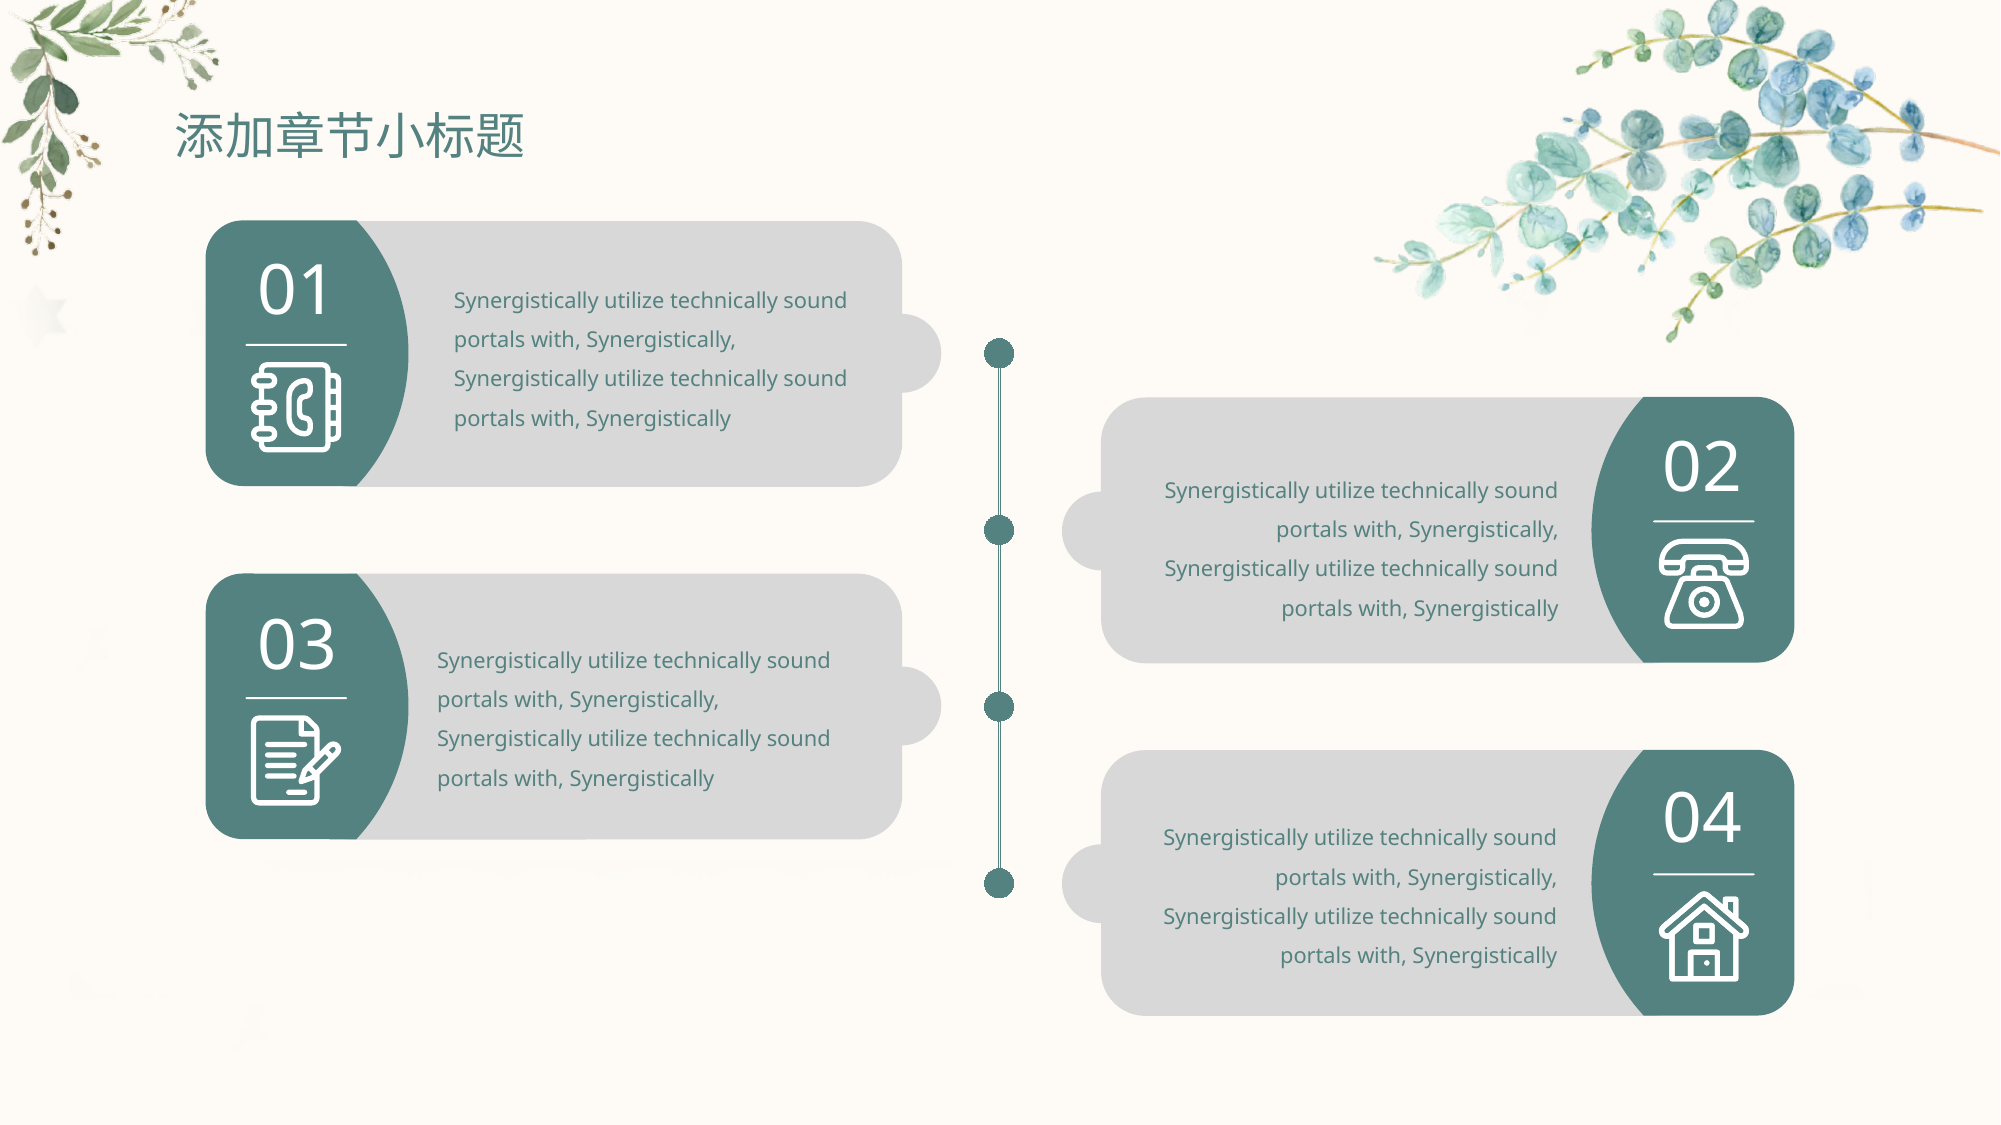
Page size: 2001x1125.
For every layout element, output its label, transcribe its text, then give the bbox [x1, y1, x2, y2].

text_box [1701, 596, 1710, 608]
text_box [264, 773, 297, 779]
text_box [1701, 528, 1795, 663]
text_box [264, 762, 297, 769]
text_box [257, 220, 304, 224]
text_box [1701, 586, 1720, 618]
text_box [250, 362, 300, 453]
text_box 02 [1701, 521, 1804, 528]
text_box [250, 715, 300, 806]
text_box 添加章节小标题 [257, 96, 592, 172]
text_box [1698, 749, 1773, 753]
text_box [999, 749, 1698, 1017]
text_box [264, 752, 297, 758]
text_box [1701, 922, 1715, 945]
text_box [223, 573, 304, 579]
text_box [305, 573, 1004, 840]
text_box [1007, 694, 1014, 719]
text_box [1701, 565, 1744, 629]
text_box [984, 869, 994, 897]
text_box [205, 706, 300, 840]
text_box 01 [195, 224, 301, 351]
text_box [1701, 879, 1795, 1016]
picture [0, 0, 2001, 1125]
text_box [984, 516, 994, 544]
text_box 03 [195, 579, 300, 706]
text_box [1701, 538, 1749, 576]
text_box [264, 741, 300, 748]
text_box [286, 789, 300, 795]
text_box [1007, 340, 1014, 366]
text_box [205, 351, 300, 487]
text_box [999, 397, 1698, 664]
text_box [1701, 891, 1749, 982]
text_box 04 [1700, 753, 1804, 879]
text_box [305, 220, 1004, 488]
text_box [286, 378, 300, 436]
